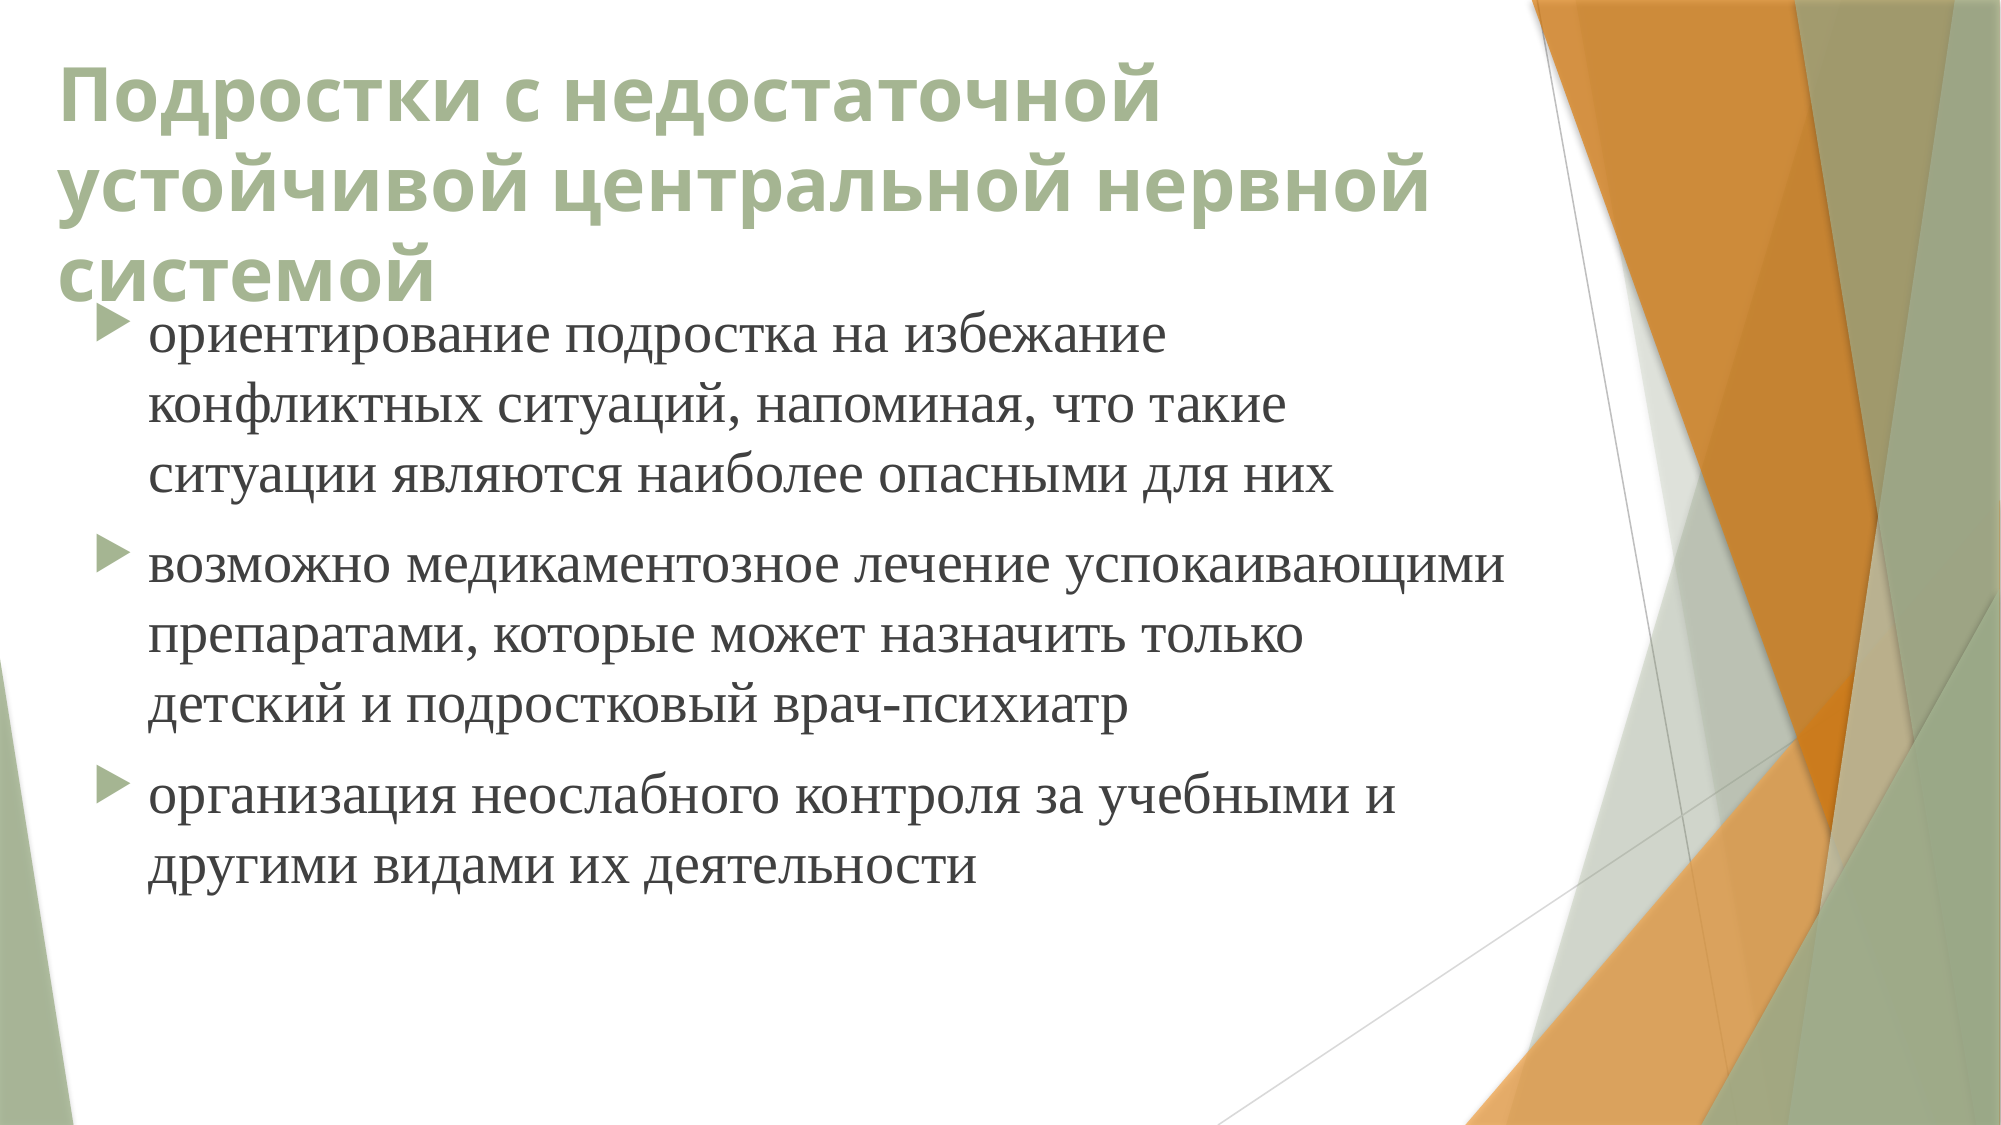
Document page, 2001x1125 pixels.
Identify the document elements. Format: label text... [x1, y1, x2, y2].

title Подростки с недостаточной устойчивой центральной нервной системой [42, 38, 1589, 260]
list ориентирование подростка на избежание конфликтных ситуаций, напоминая, что такие ситуации являются наиболее опасными для них возможно медикаментозное лечение успокаивающими препаратами, которые может назначить только детский и подростковый врач-психиатр организация неослабного контроля за учебными и другими видами их деятельности [77, 286, 1522, 991]
